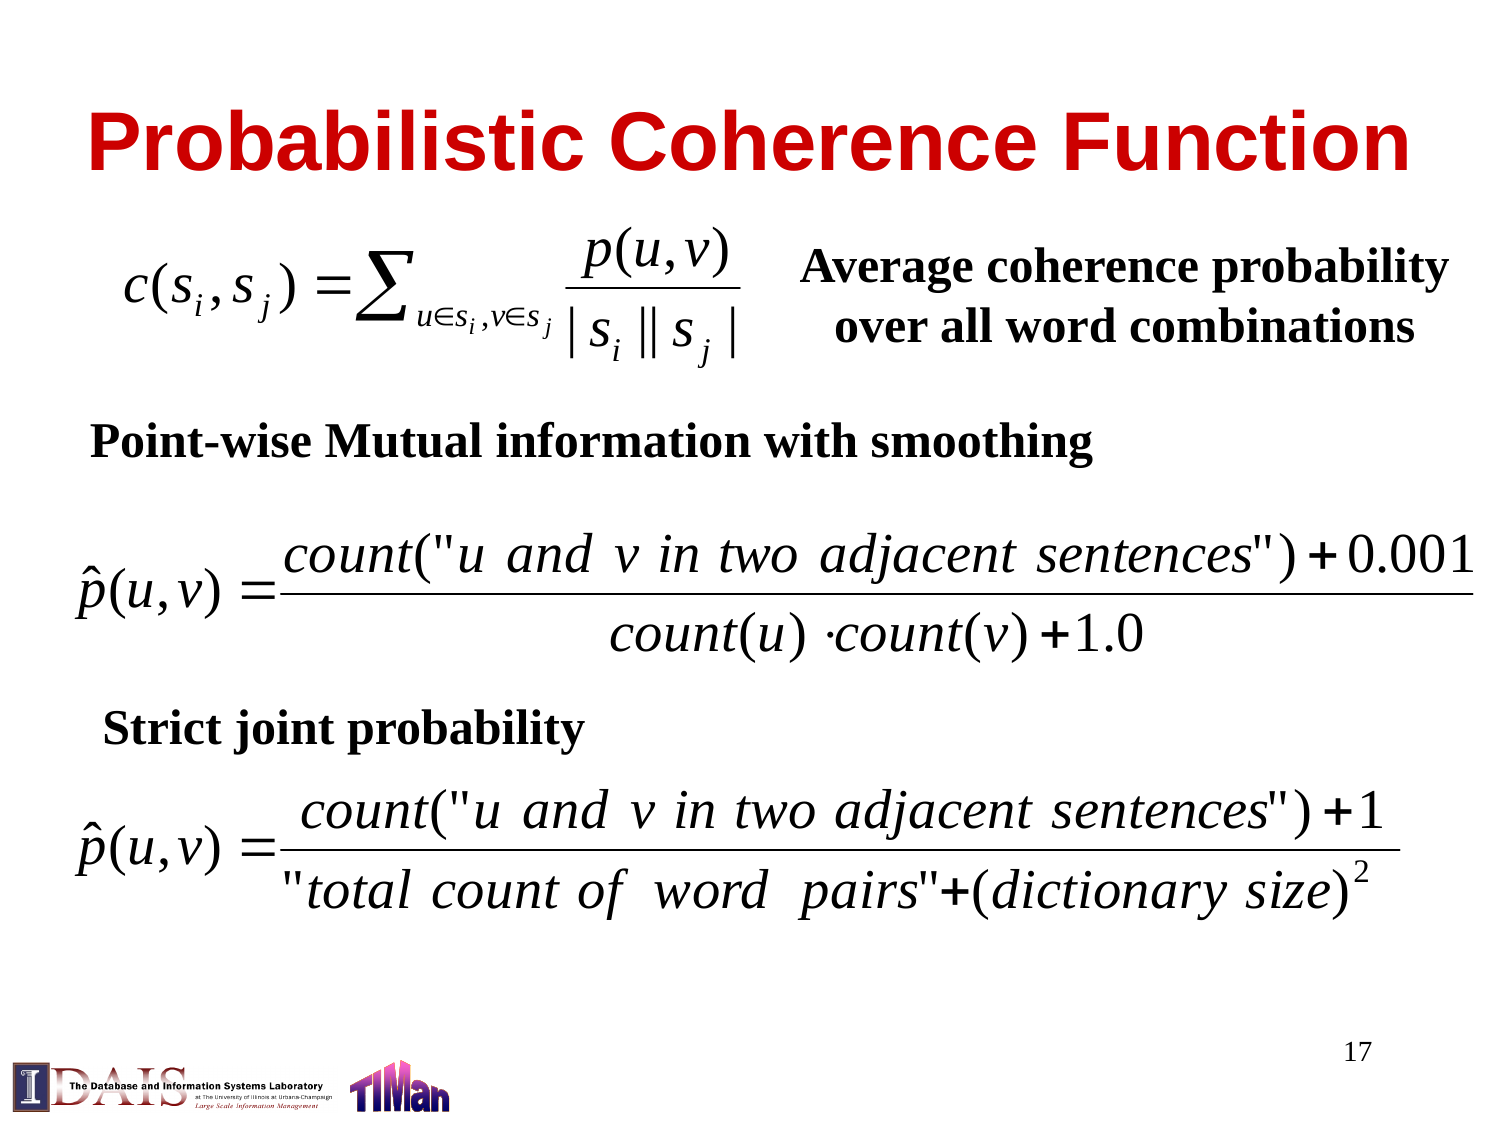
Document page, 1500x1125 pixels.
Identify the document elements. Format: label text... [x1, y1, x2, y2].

text_box 17 [1074, 1024, 1388, 1100]
text_box Point-wise Mutual information with smoothing [75, 399, 1325, 475]
title Probabilistic Coherence Function [0, 49, 1500, 226]
text_box Strict joint probability [87, 687, 788, 763]
text_box Average coherence probability over all word combinations [774, 224, 1475, 360]
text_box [115, 212, 751, 379]
picture [12, 1062, 338, 1113]
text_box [62, 518, 1486, 674]
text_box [62, 774, 1413, 935]
